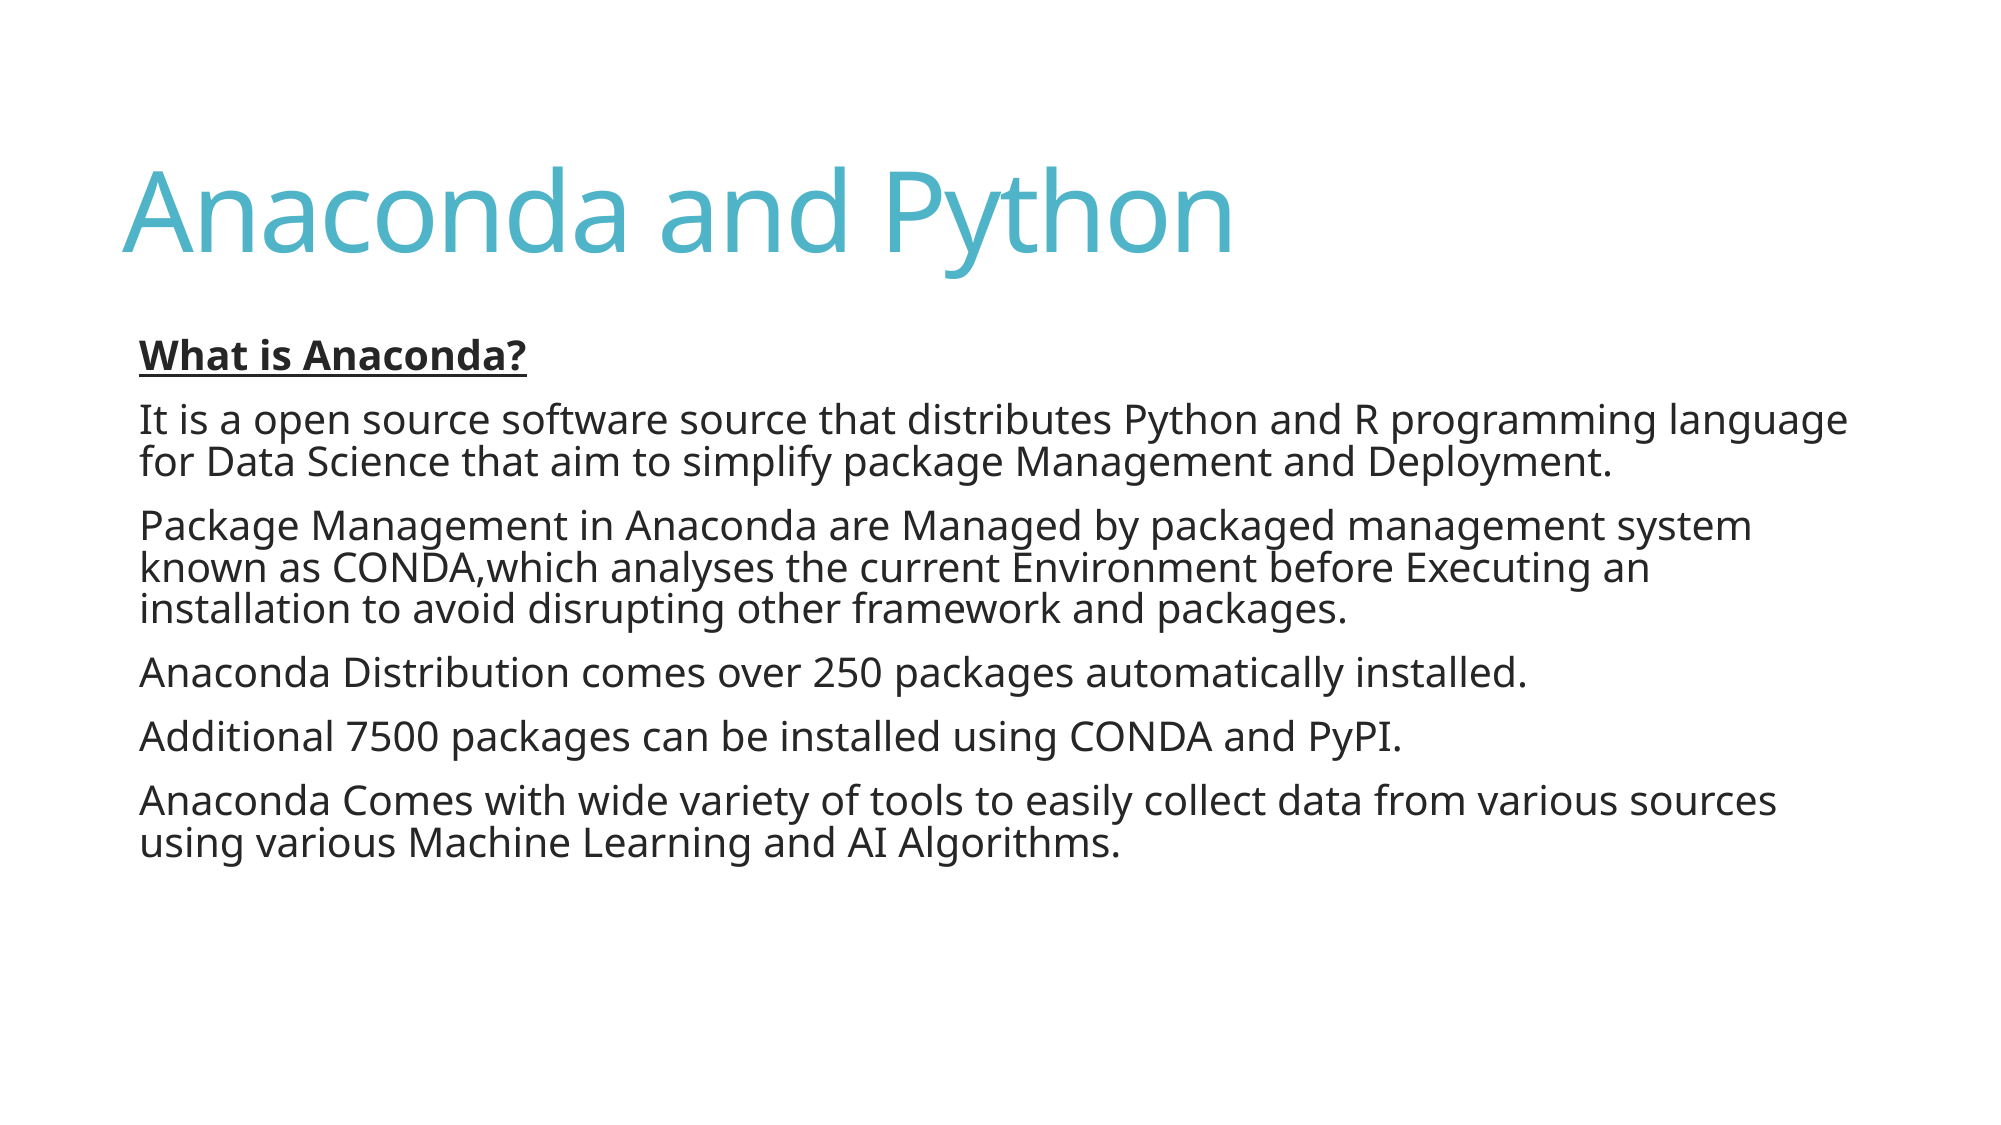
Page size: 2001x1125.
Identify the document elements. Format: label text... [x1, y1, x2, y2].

title Anaconda and Python [107, 81, 1875, 354]
list What is Anaconda? It is a open source software source that distributes Python and R programming language for Data Science that aim to simplify package Management and Deployment. Package Management in Anaconda are Managed by packaged management system known as CONDA,which analyses the current Environment before Executing an installation to avoid disrupting other framework and packages. Anaconda Distribution comes over 250 packages automatically installed. Additional 7500 packages can be installed using CONDA and PyPI. Anaconda Comes with wide variety of tools to easily collect data from various sources using various Machine Learning and AI Algorithms. [111, 329, 1876, 948]
